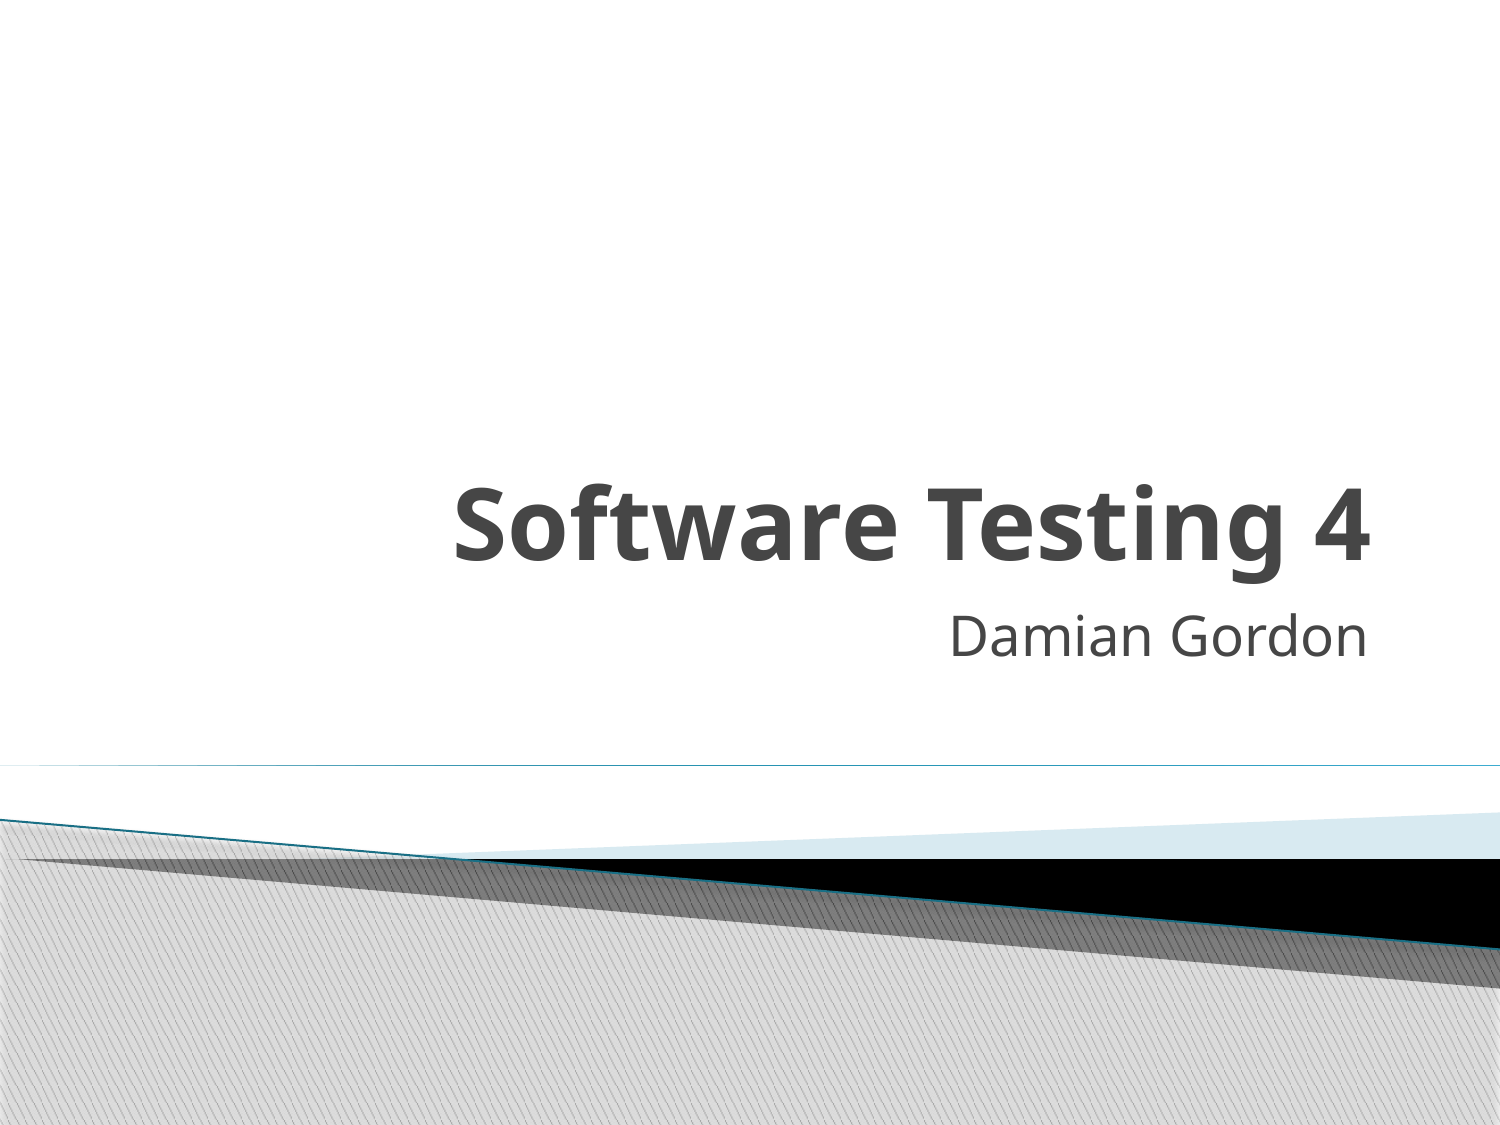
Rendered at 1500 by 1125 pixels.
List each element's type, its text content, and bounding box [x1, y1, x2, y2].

title Software Testing 4 [112, 287, 1388, 588]
subtitle Damian Gordon [112, 592, 1388, 790]
picture [5, 859, 1500, 989]
